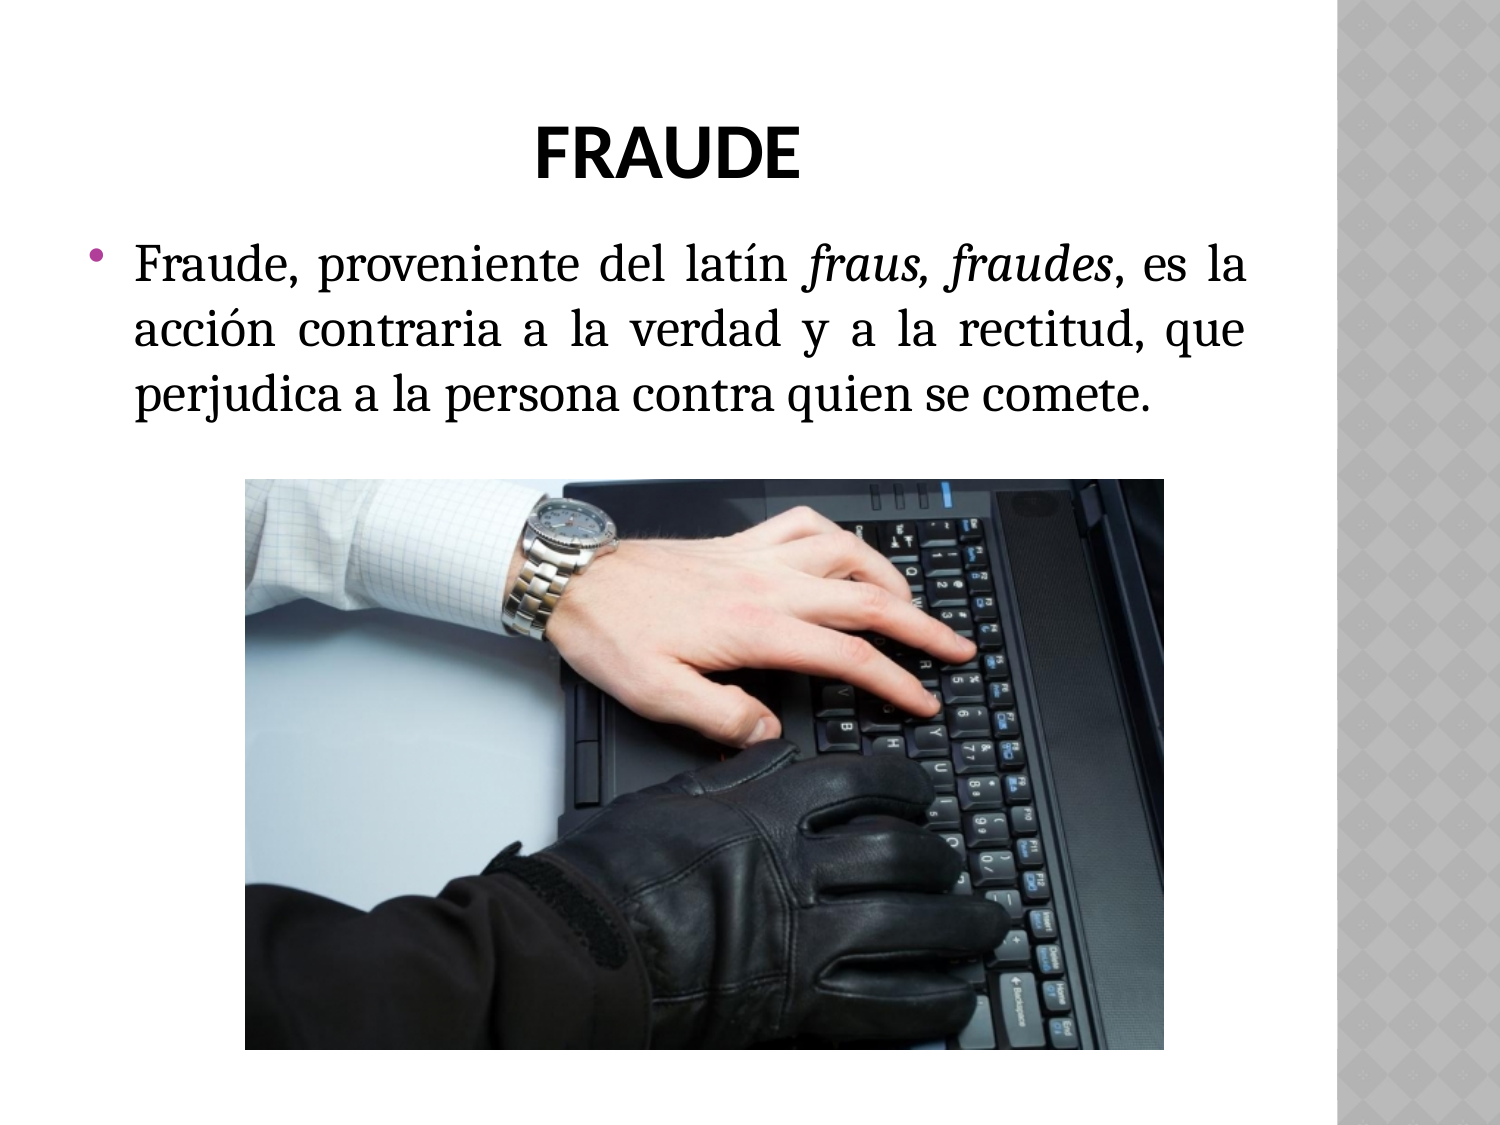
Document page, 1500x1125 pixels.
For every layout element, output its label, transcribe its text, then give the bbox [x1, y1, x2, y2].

picture [245, 479, 1164, 1051]
title Fraude [75, 7, 1263, 195]
list Fraude, proveniente del latín fraus, fraudes, es la acción contraria a la verdad y a la rectitud, que perjudica a la persona contra quien se comete. [75, 219, 1263, 460]
